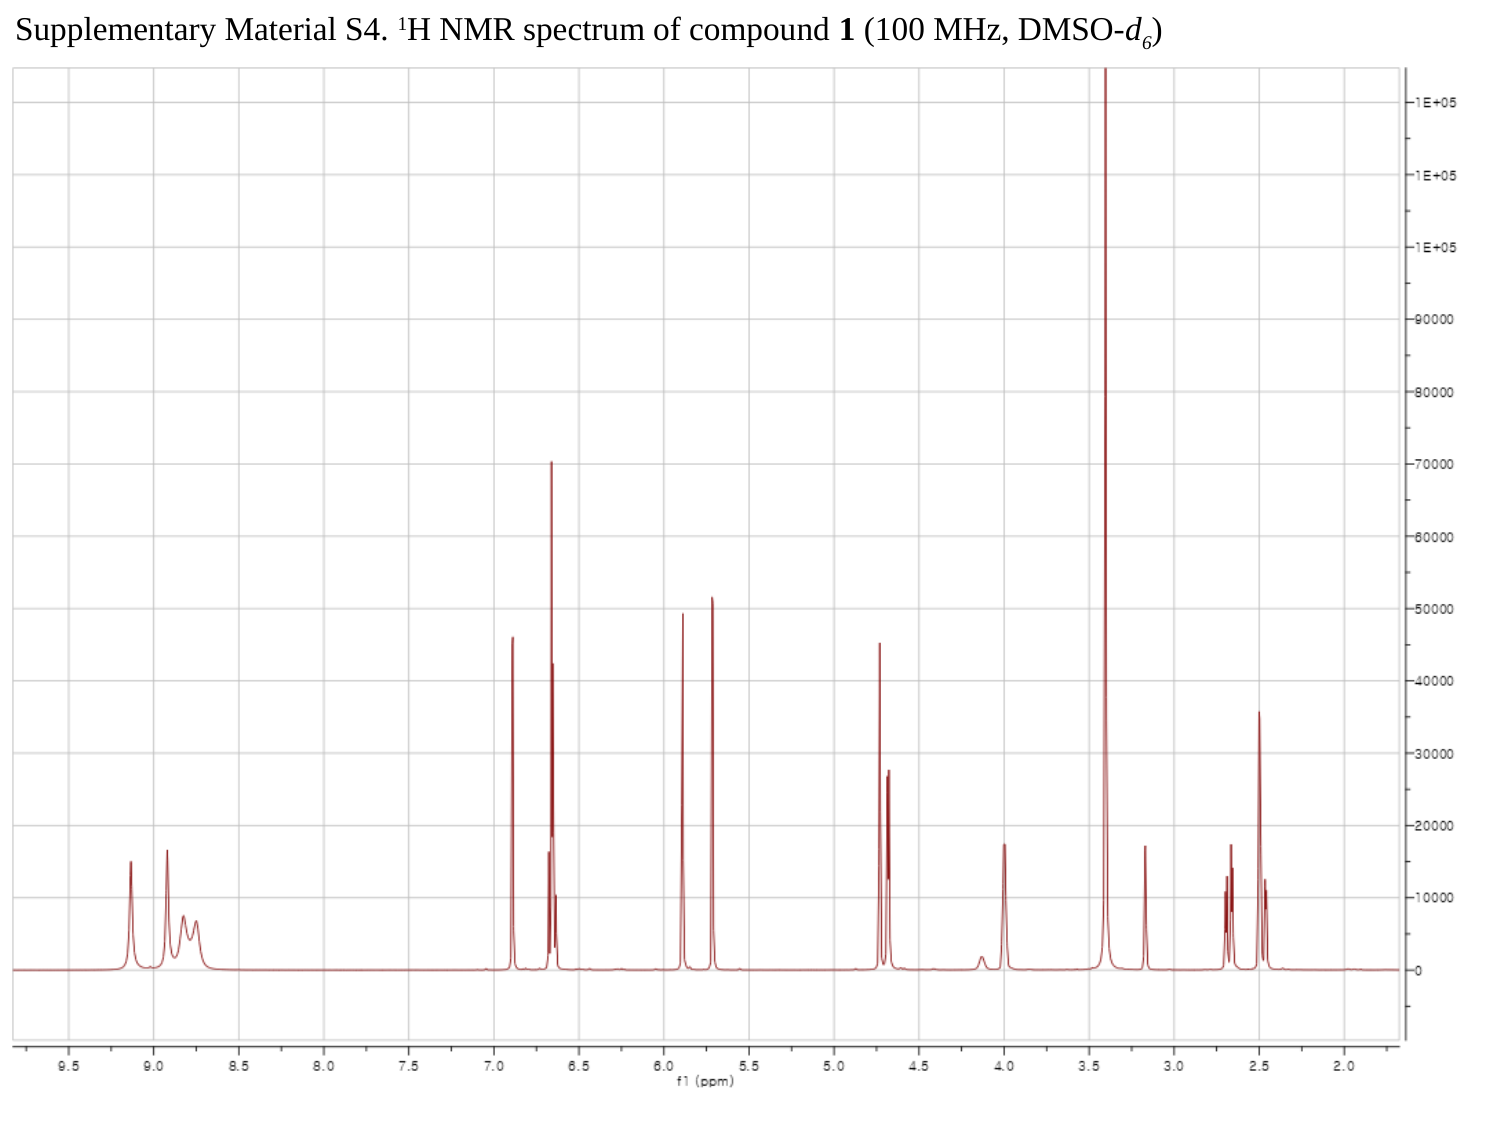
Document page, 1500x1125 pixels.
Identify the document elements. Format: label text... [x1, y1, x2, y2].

text_box Supplementary Material S4. 1H NMR spectrum of compound 1 (100 MHz, DMSO-d6) [0, 0, 1500, 54]
picture [0, 55, 1500, 1104]
